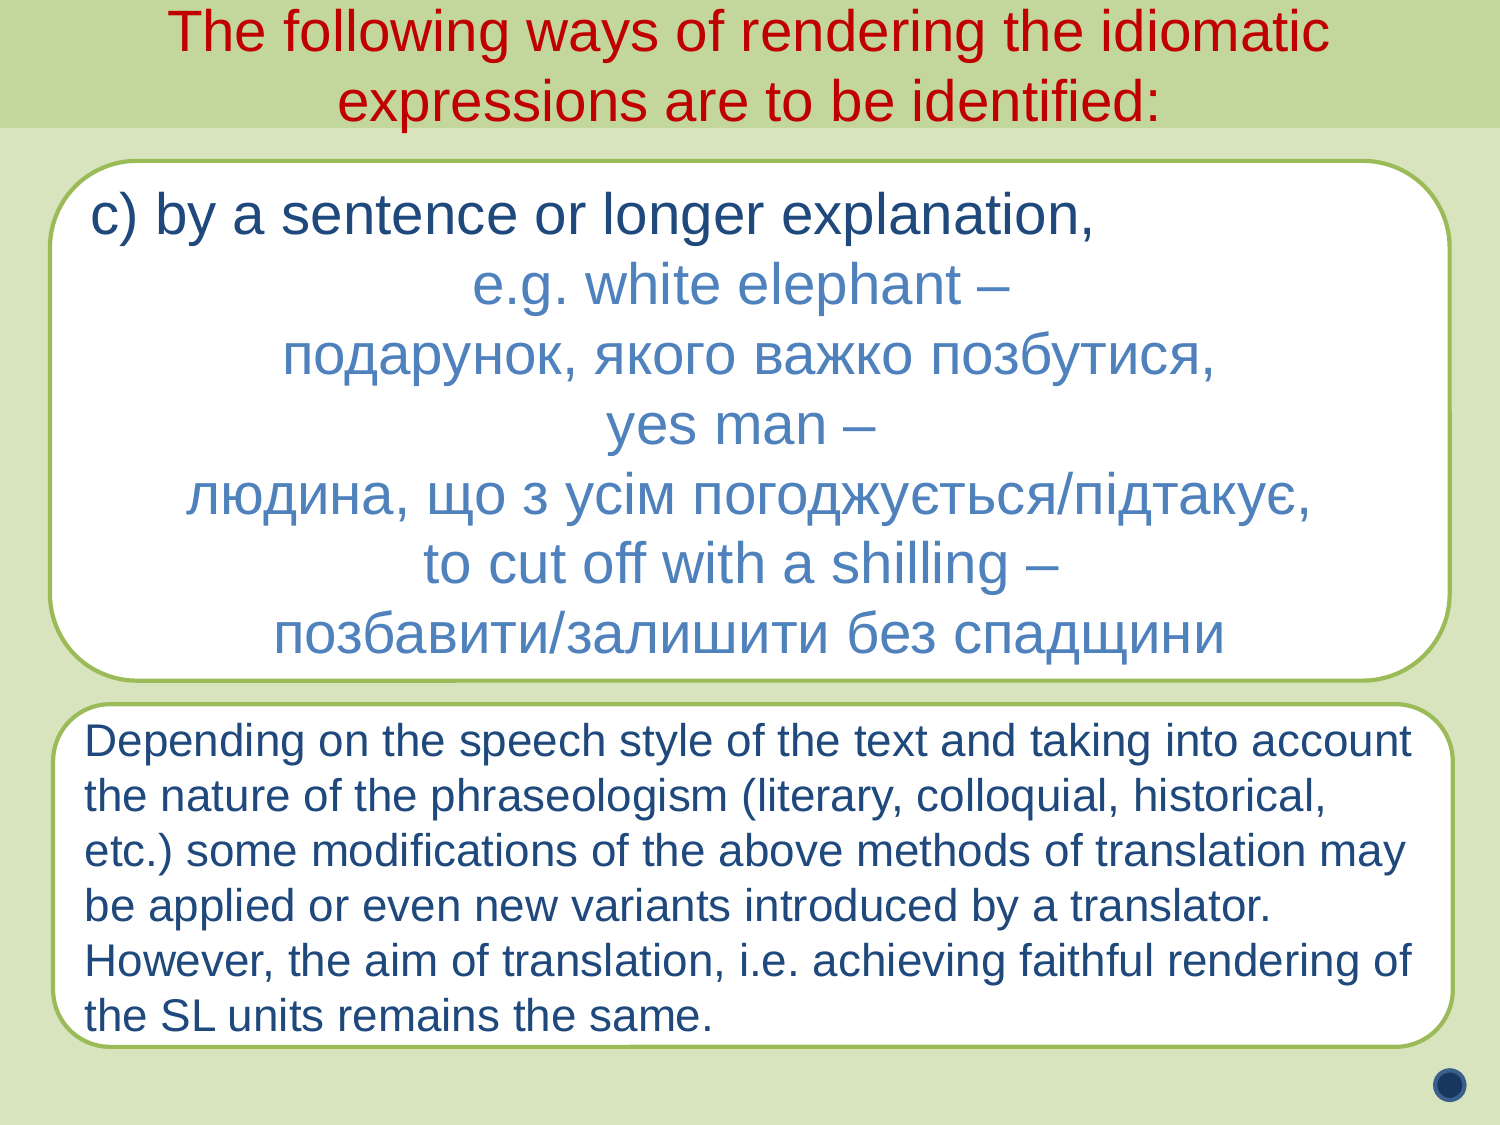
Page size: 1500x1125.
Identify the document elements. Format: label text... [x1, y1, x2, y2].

text_box The following ways of rendering the idiomatic expressions are to be identified: [0, 0, 1500, 128]
text_box [1433, 1068, 1467, 1103]
text_box Depending on the speech style of the text and taking into account the nature of the phraseologism (literary, colloquial, historical, etc.) some modifications of the above methods of translation may be applied or even new variants introduced by a translator. However, the aim of translation, i.e. achieving faithful rendering of the SL units remains the same. [50, 702, 1455, 1049]
text_box c) by a sentence or longer explanation, e.g. white elephant – подарунок, якого важко позбутися, yes man – людина, що з усім погоджується/підтакує, to cut off with a shilling – позбавити/залишити без спадщини [47, 158, 1452, 683]
